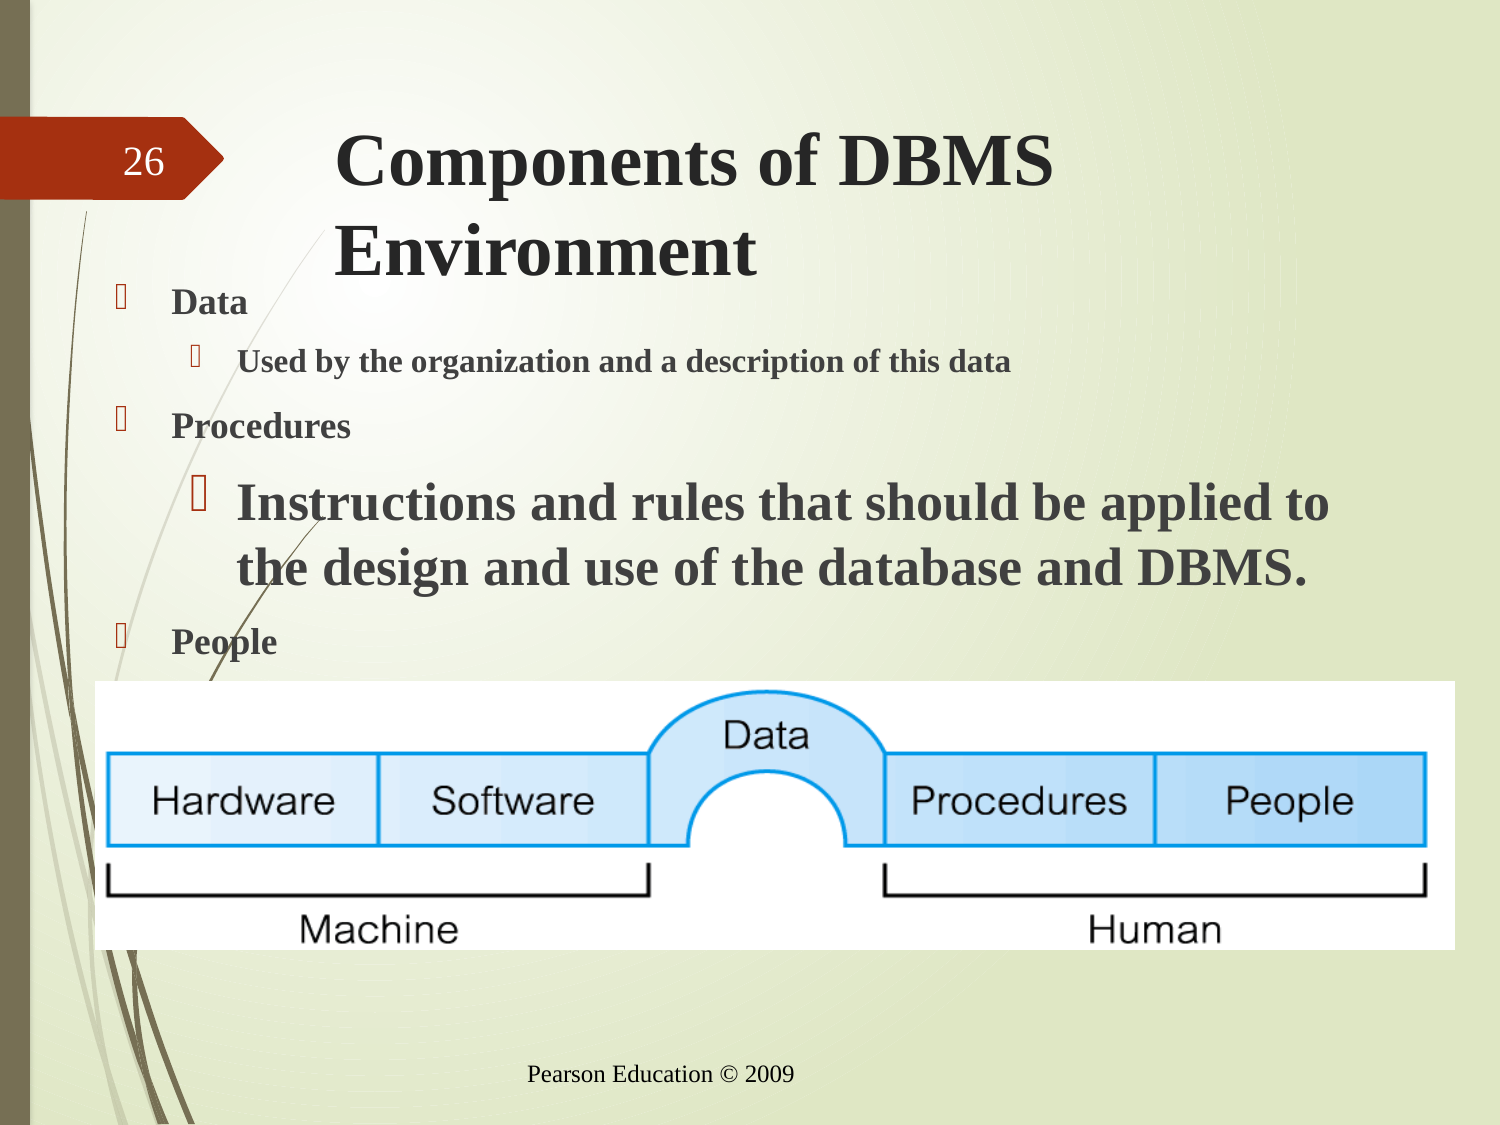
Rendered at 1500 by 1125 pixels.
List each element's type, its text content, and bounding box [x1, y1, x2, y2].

slide_number 26 [83, 129, 180, 190]
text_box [95, 681, 1455, 951]
text_box Pearson Education © 2009 [512, 1050, 1038, 1095]
title Components of DBMS Environment [319, 102, 1400, 313]
list Data Used by the organization and a description of this data Procedures Instructions and rules that should be applied to the design and use of the database and DBMS. People [99, 275, 1368, 680]
